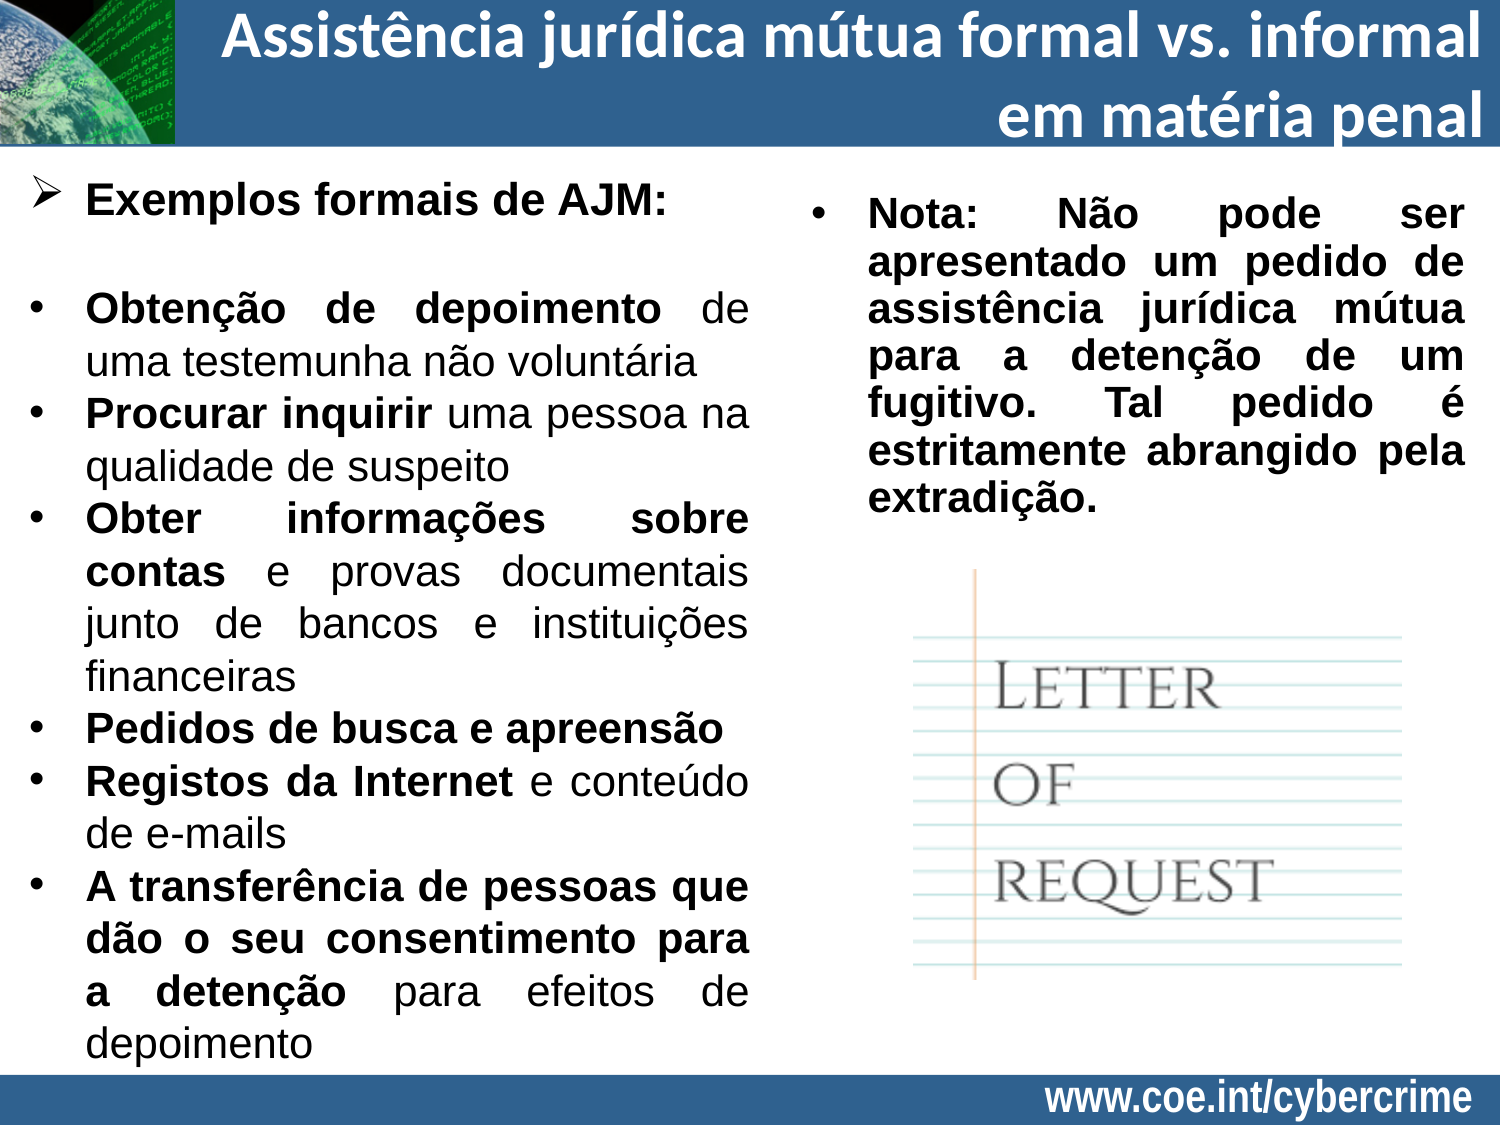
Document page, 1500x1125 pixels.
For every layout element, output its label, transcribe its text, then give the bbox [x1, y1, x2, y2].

text_box Assistência jurídica mútua formal vs. informal em matéria penal [177, 0, 1500, 149]
text_box Exemplos formais de AJM: Obtenção de depoimento de uma testemunha não voluntária Procurar inquirir uma pessoa na qualidade de suspeito Obter informações sobre contas e provas documentais junto de bancos e instituições financeiras Pedidos de busca e apreensão Registos da Internet e conteúdo de e-mails A transferência de pessoas que dão o seu consentimento para a detenção para efeitos de depoimento [14, 162, 765, 1075]
text_box Nota: Não pode ser apresentado um pedido de assistência jurídica mútua para a detenção de um fugitivo. Tal pedido é estritamente abrangido pela extradição. [796, 183, 1480, 530]
text_box www.coe.int/cybercrime [1030, 1059, 1500, 1125]
text_box [0, 1073, 1030, 1125]
picture [913, 569, 1402, 980]
picture [0, 0, 175, 144]
